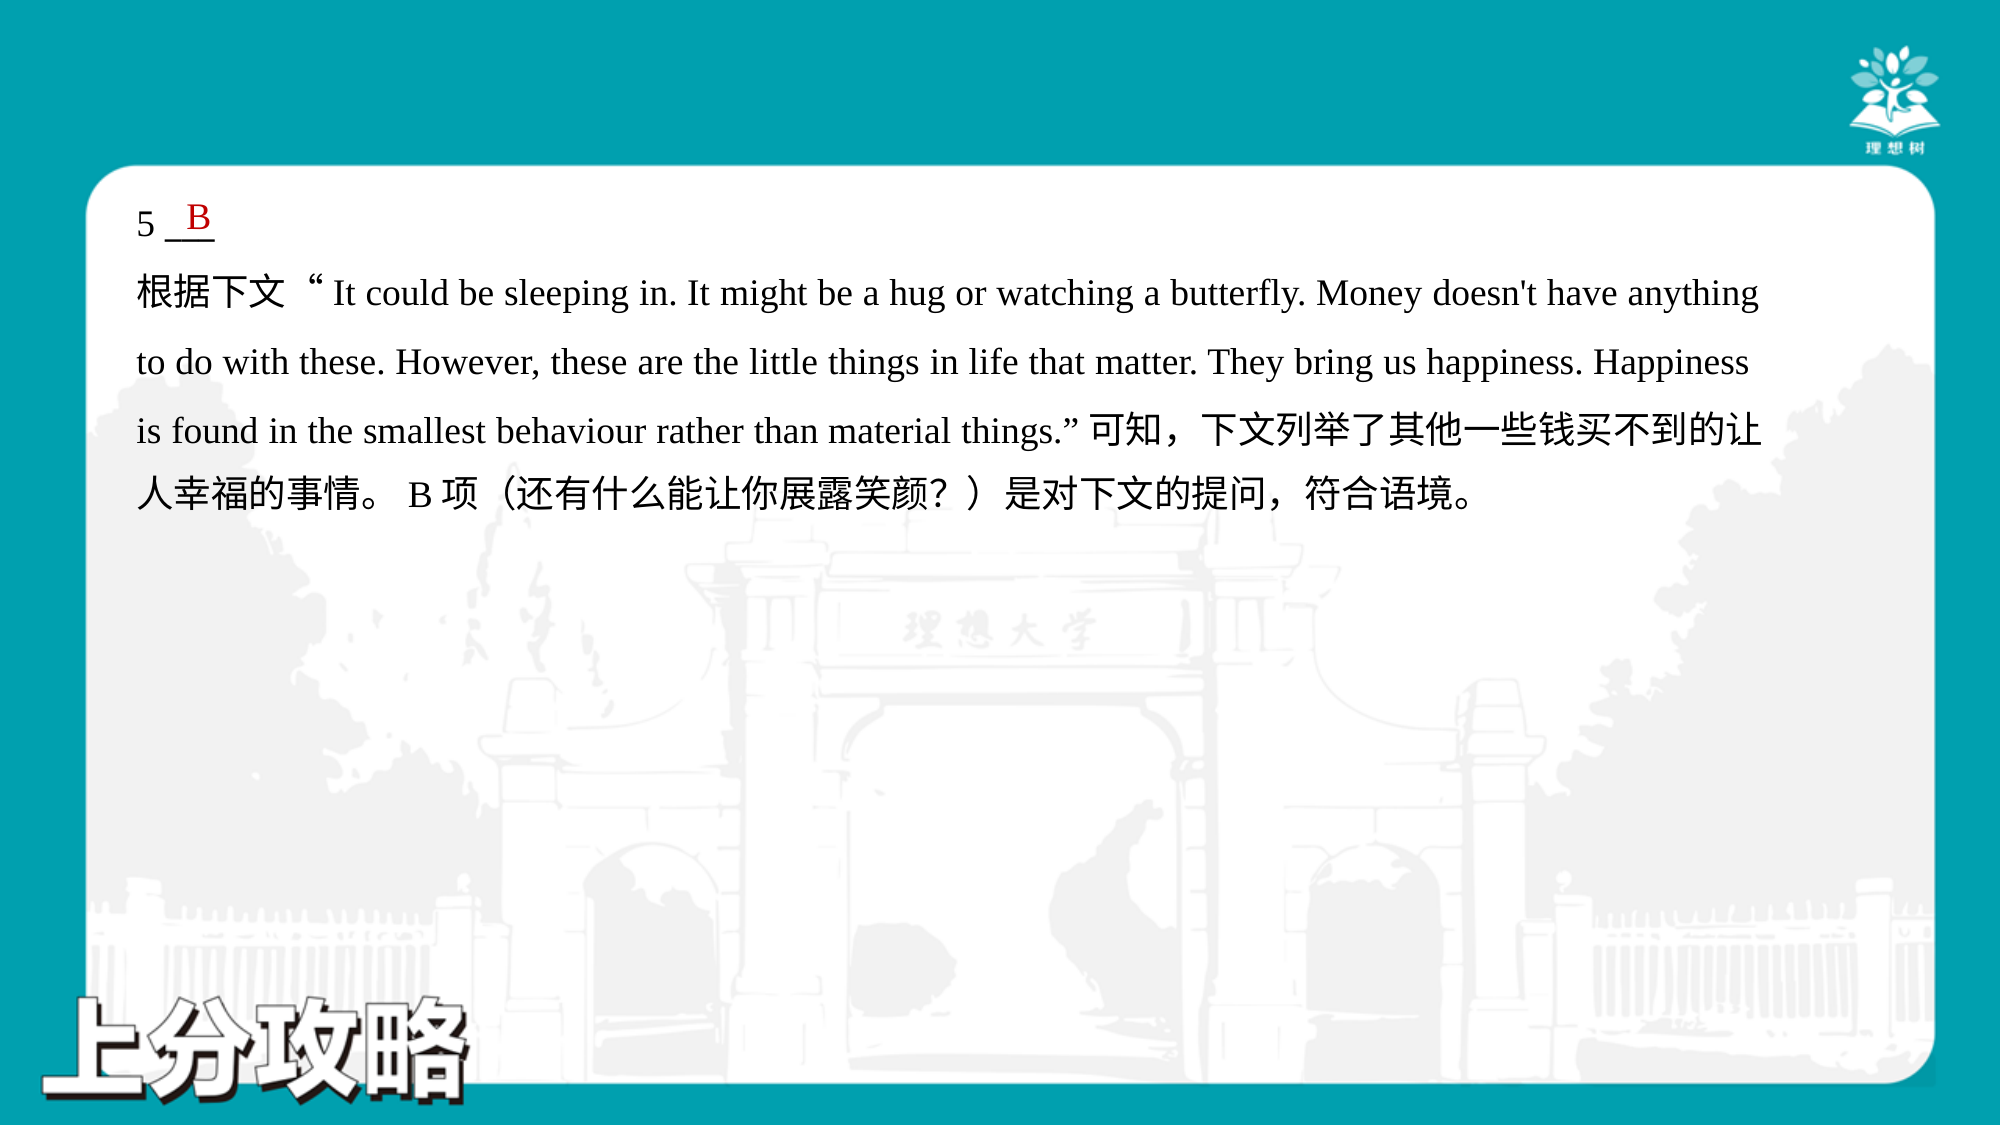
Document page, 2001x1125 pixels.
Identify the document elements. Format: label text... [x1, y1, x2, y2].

picture [0, 0, 2000, 1125]
text_box 5 ___ [136, 176, 1865, 237]
text_box 根据下文“It could be sleeping in. It might be a hug or watching a butterfly. Money doesn't have anything to do with these. However, these are the little things in life that matter. They bring us happiness. Happiness is found in the smallest behaviour rather than material things.”可知，下文列举了其他一些钱买不到的让 人幸福的事情。B项（还有什么能让你展露笑颜？）是对下文的提问，符合语境。 [136, 244, 1865, 509]
text_box B [172, 170, 226, 230]
